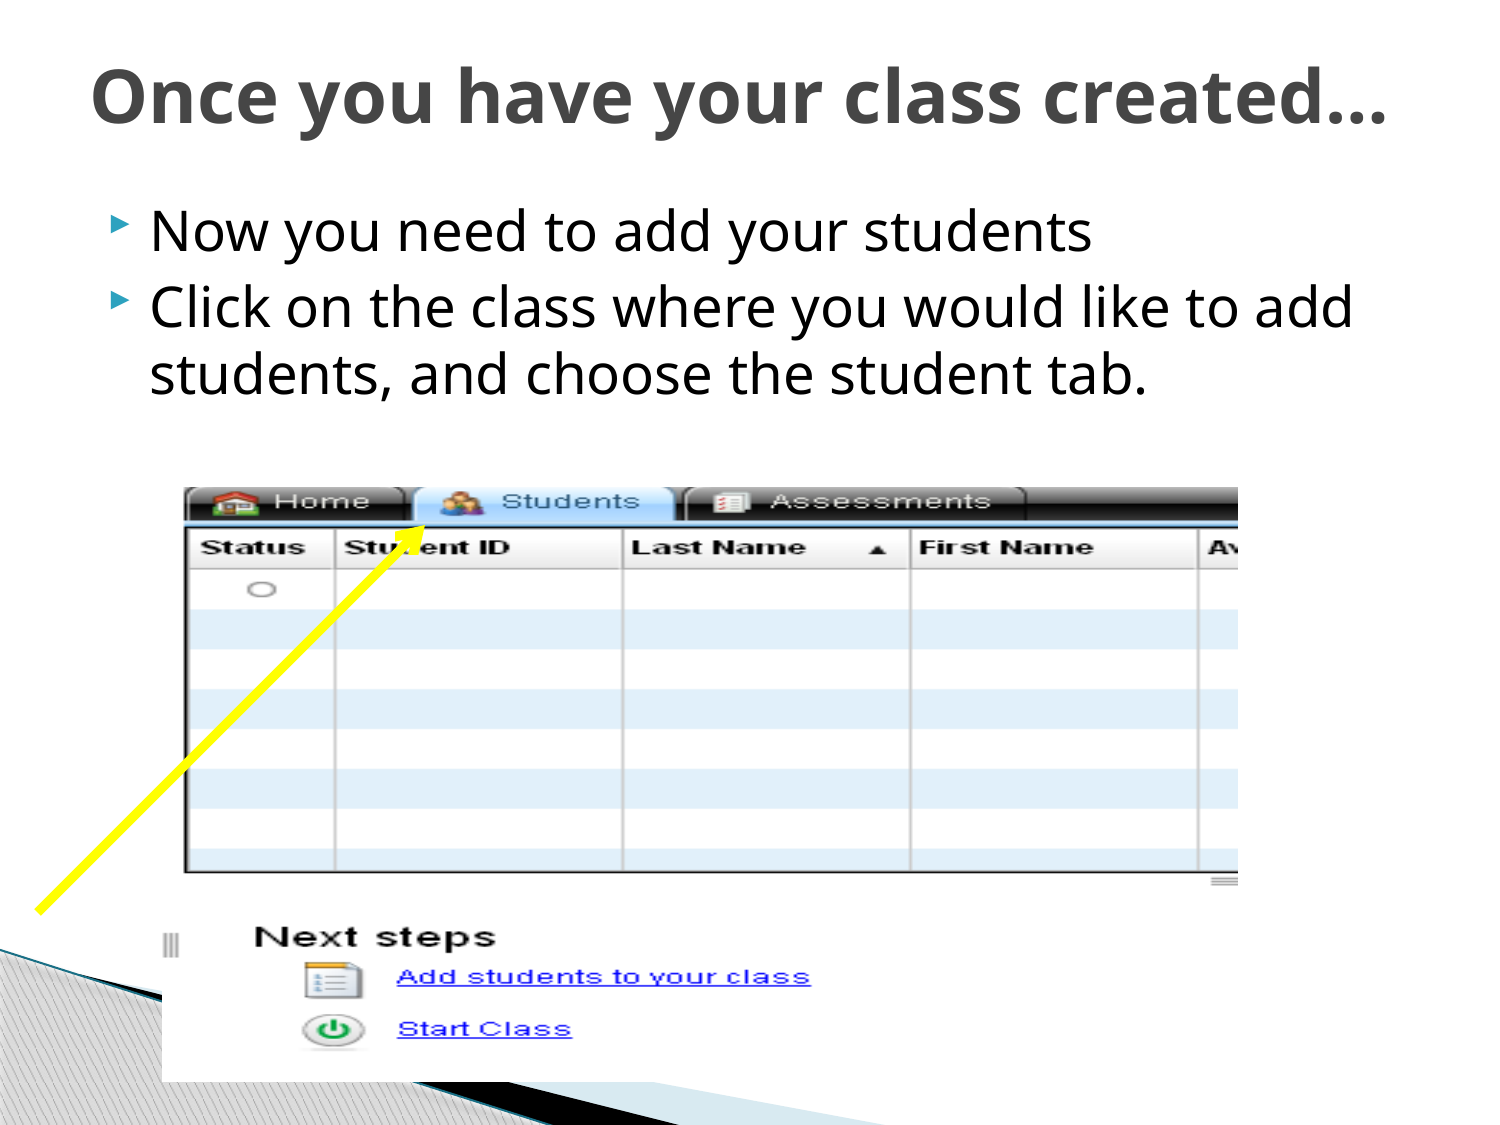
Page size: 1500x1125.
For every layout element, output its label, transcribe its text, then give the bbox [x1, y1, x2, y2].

picture [162, 487, 1238, 1082]
title Once you have your class created… [75, 0, 1425, 188]
list Now you need to add your students Click on the class where you would like to add students, and choose the student tab. [75, 188, 1425, 930]
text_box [37, 524, 426, 913]
